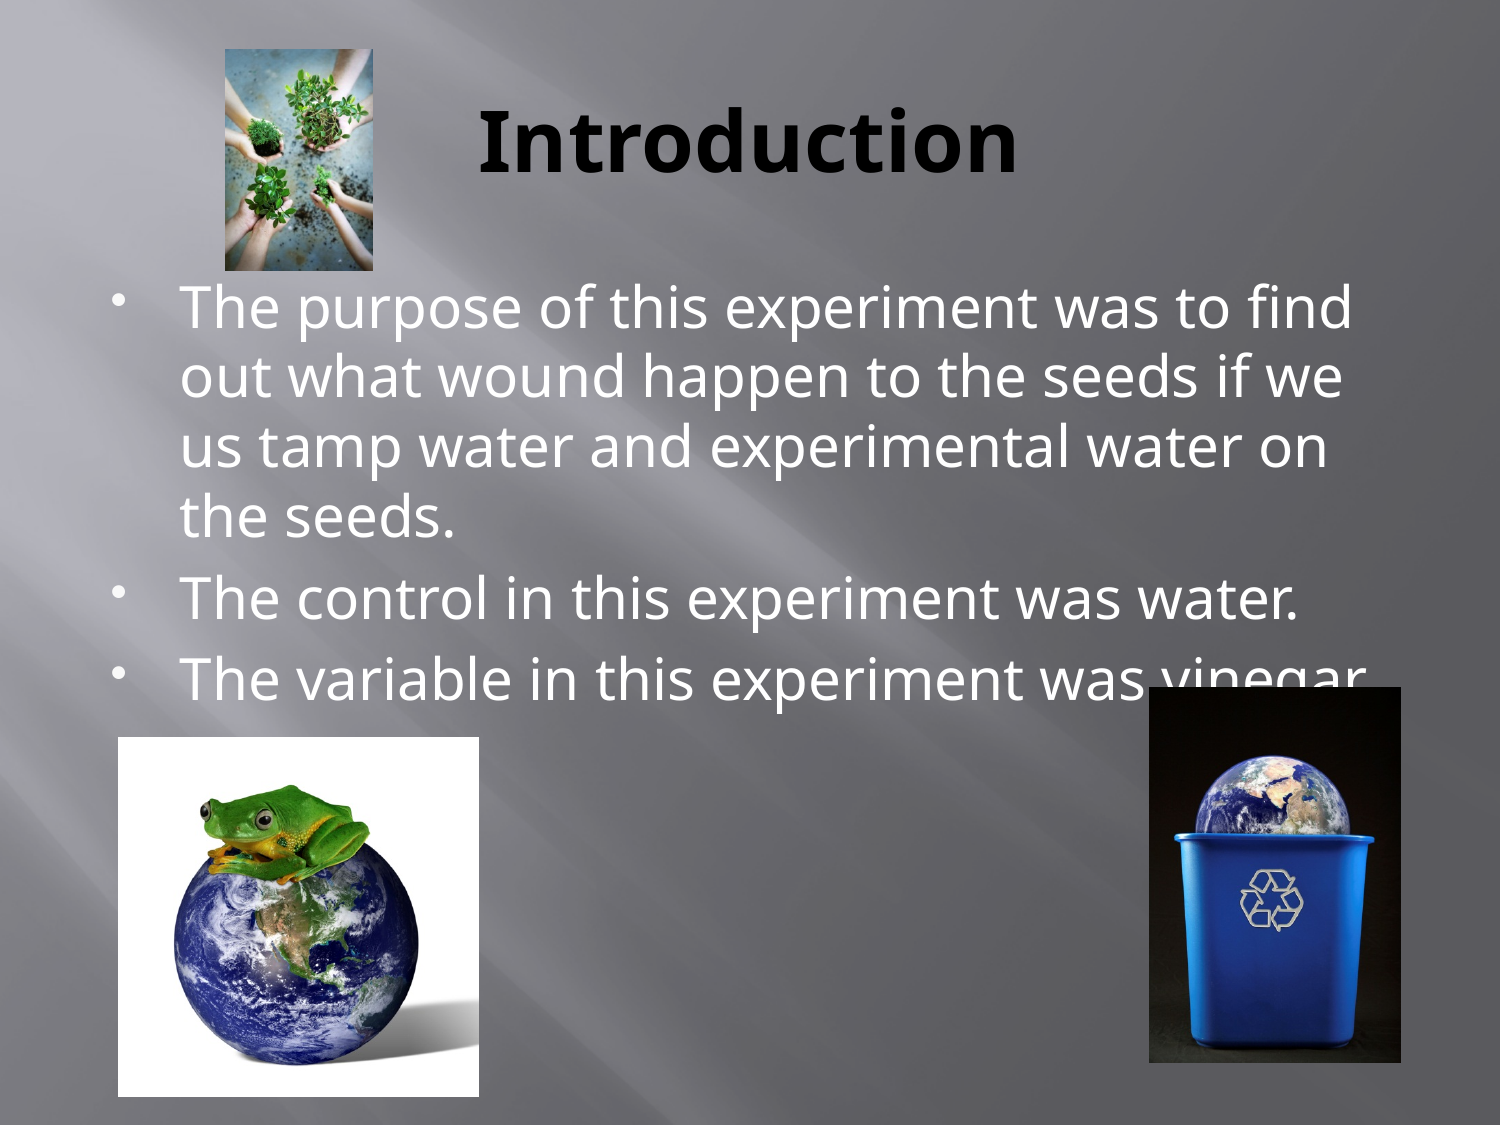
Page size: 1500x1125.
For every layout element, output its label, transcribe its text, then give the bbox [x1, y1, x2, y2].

picture [118, 737, 479, 1097]
picture [1149, 687, 1401, 1063]
list The purpose of this experiment was to find out what wound happen to the seeds if we us tamp water and experimental water on the seeds. The control in this experiment was water. The variable in this experiment was vinegar. [75, 262, 1425, 1035]
picture [224, 49, 373, 271]
title Introduction [75, 45, 1425, 233]
